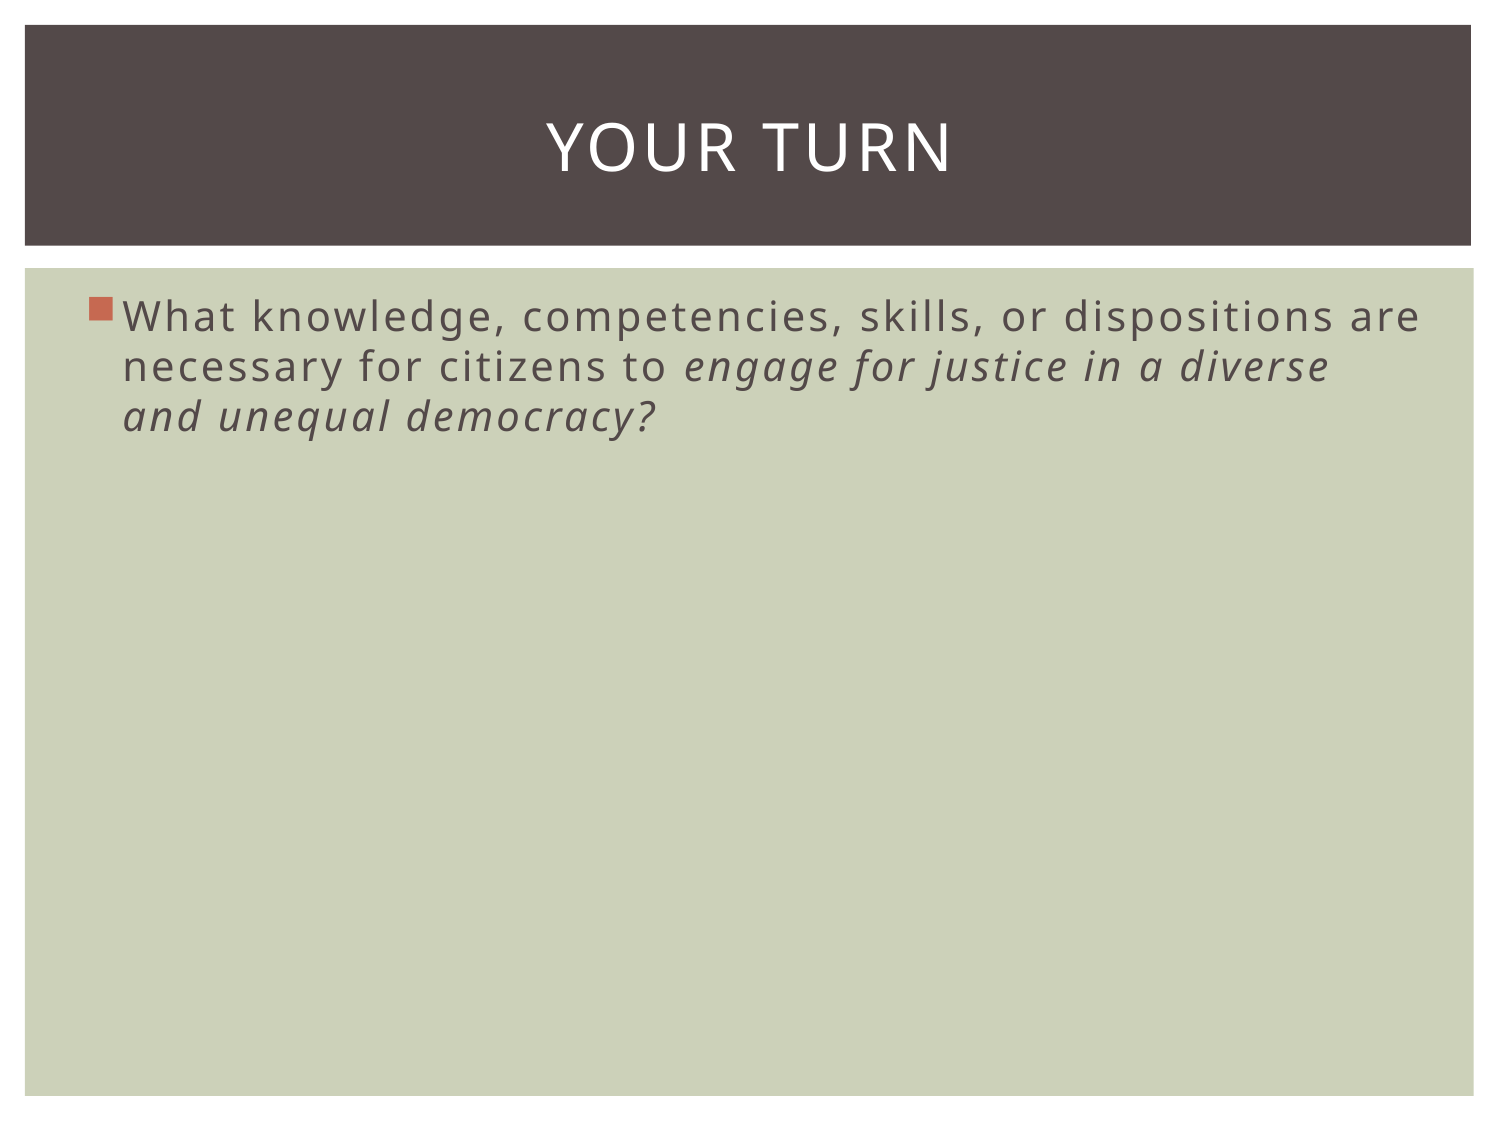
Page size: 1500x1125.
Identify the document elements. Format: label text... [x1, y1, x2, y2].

list What knowledge, competencies, skills, or dispositions are necessary for citizens to engage for justice in a diverse and unequal democracy? [62, 281, 1442, 1005]
title Your turn [62, 58, 1438, 232]
